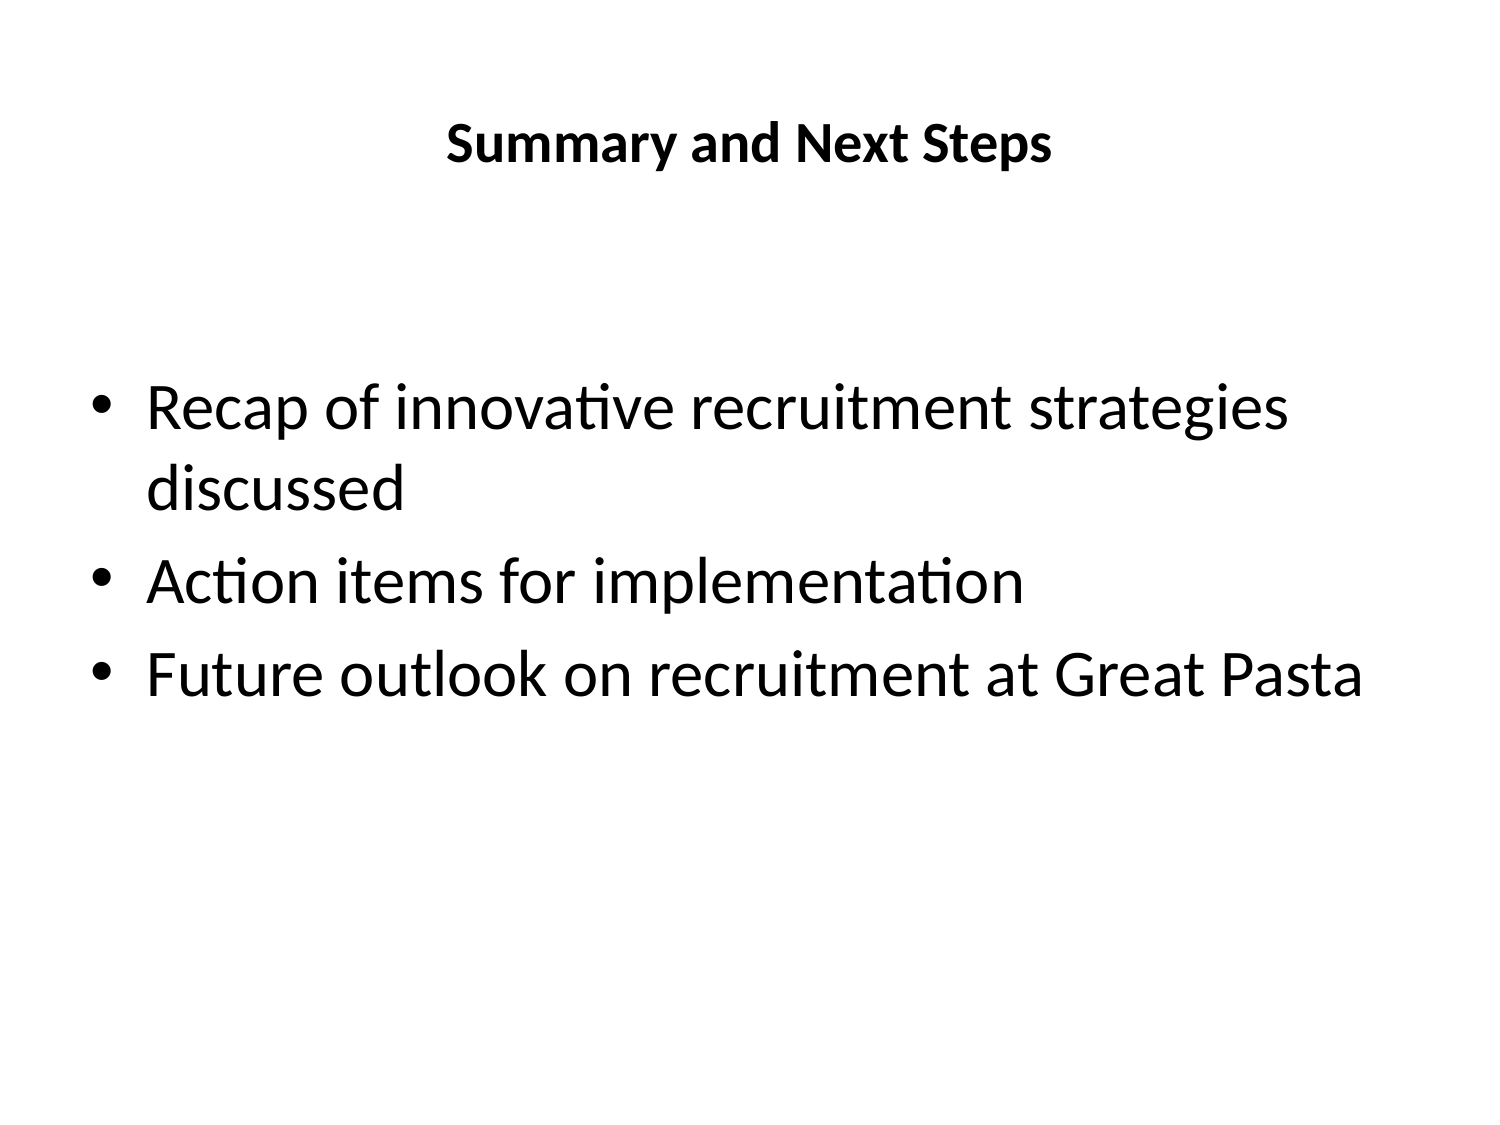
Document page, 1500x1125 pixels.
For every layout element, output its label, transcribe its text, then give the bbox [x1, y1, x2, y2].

list Recap of innovative recruitment strategies discussed Action items for implementation Future outlook on recruitment at Great Pasta [75, 262, 1425, 1005]
title Summary and Next Steps [75, 45, 1425, 233]
